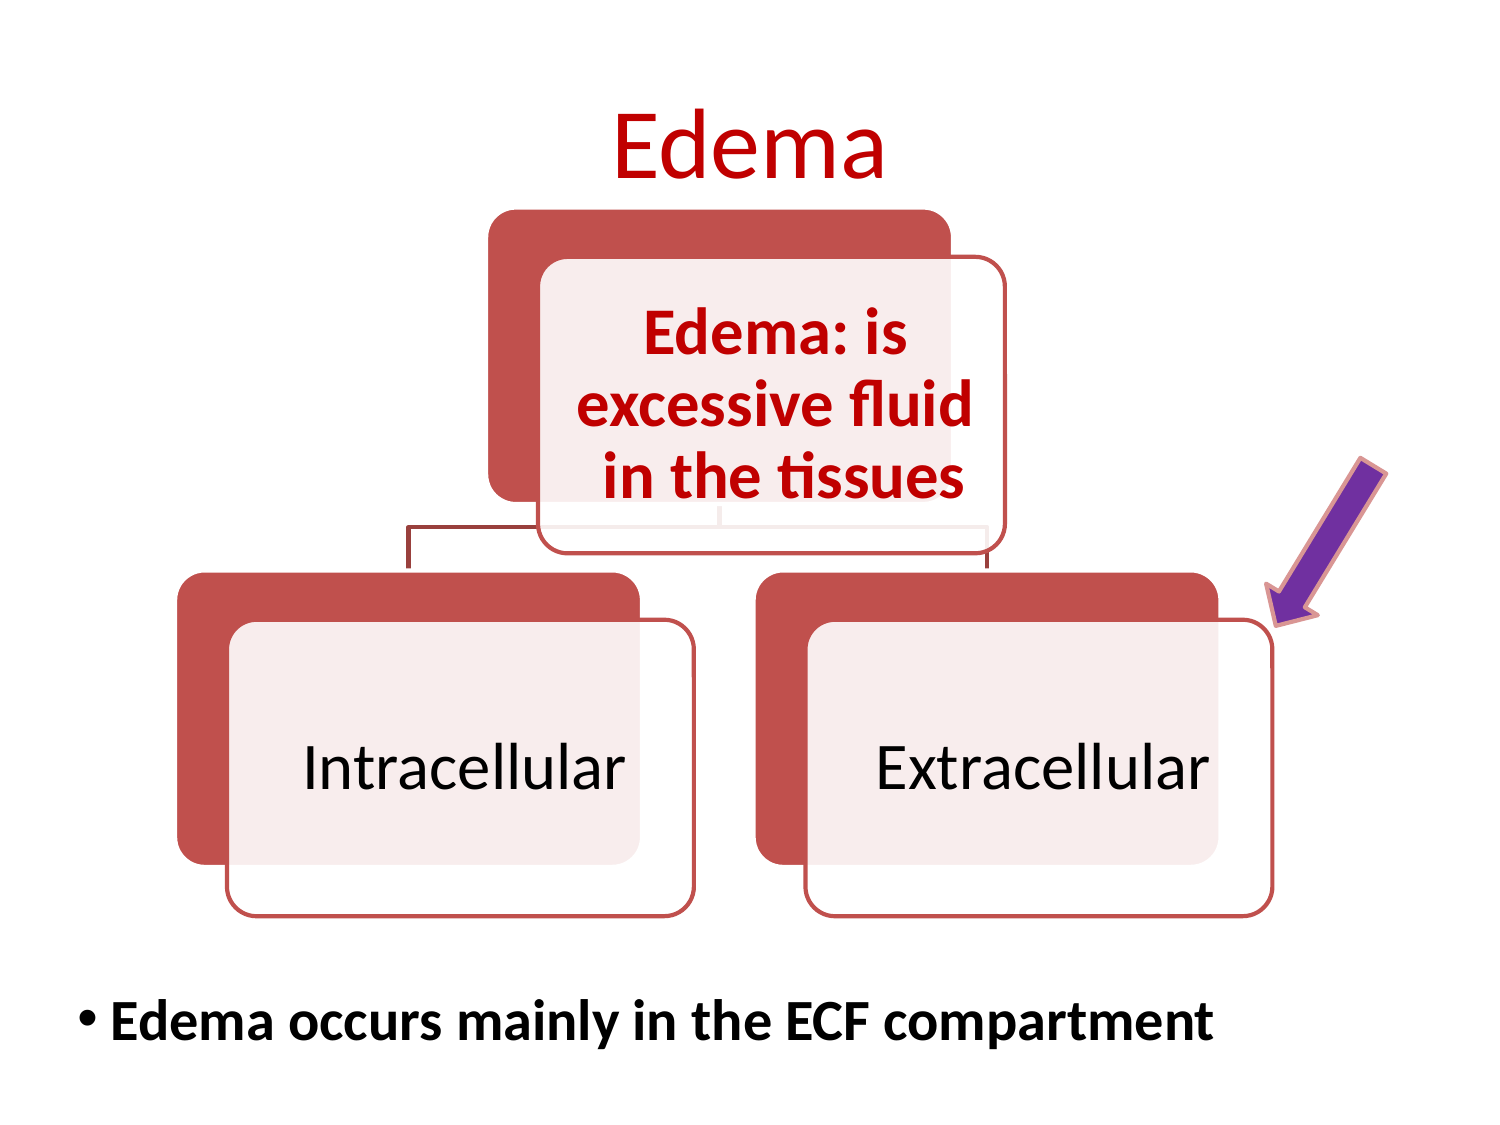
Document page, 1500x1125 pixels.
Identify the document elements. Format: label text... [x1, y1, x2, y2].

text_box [187, 137, 1278, 935]
text_box [1282, 455, 1389, 627]
list [164, 281, 1350, 975]
title Edema [75, 45, 1425, 233]
text_box Edema occurs mainly in the ECF compartment [62, 975, 1450, 1060]
